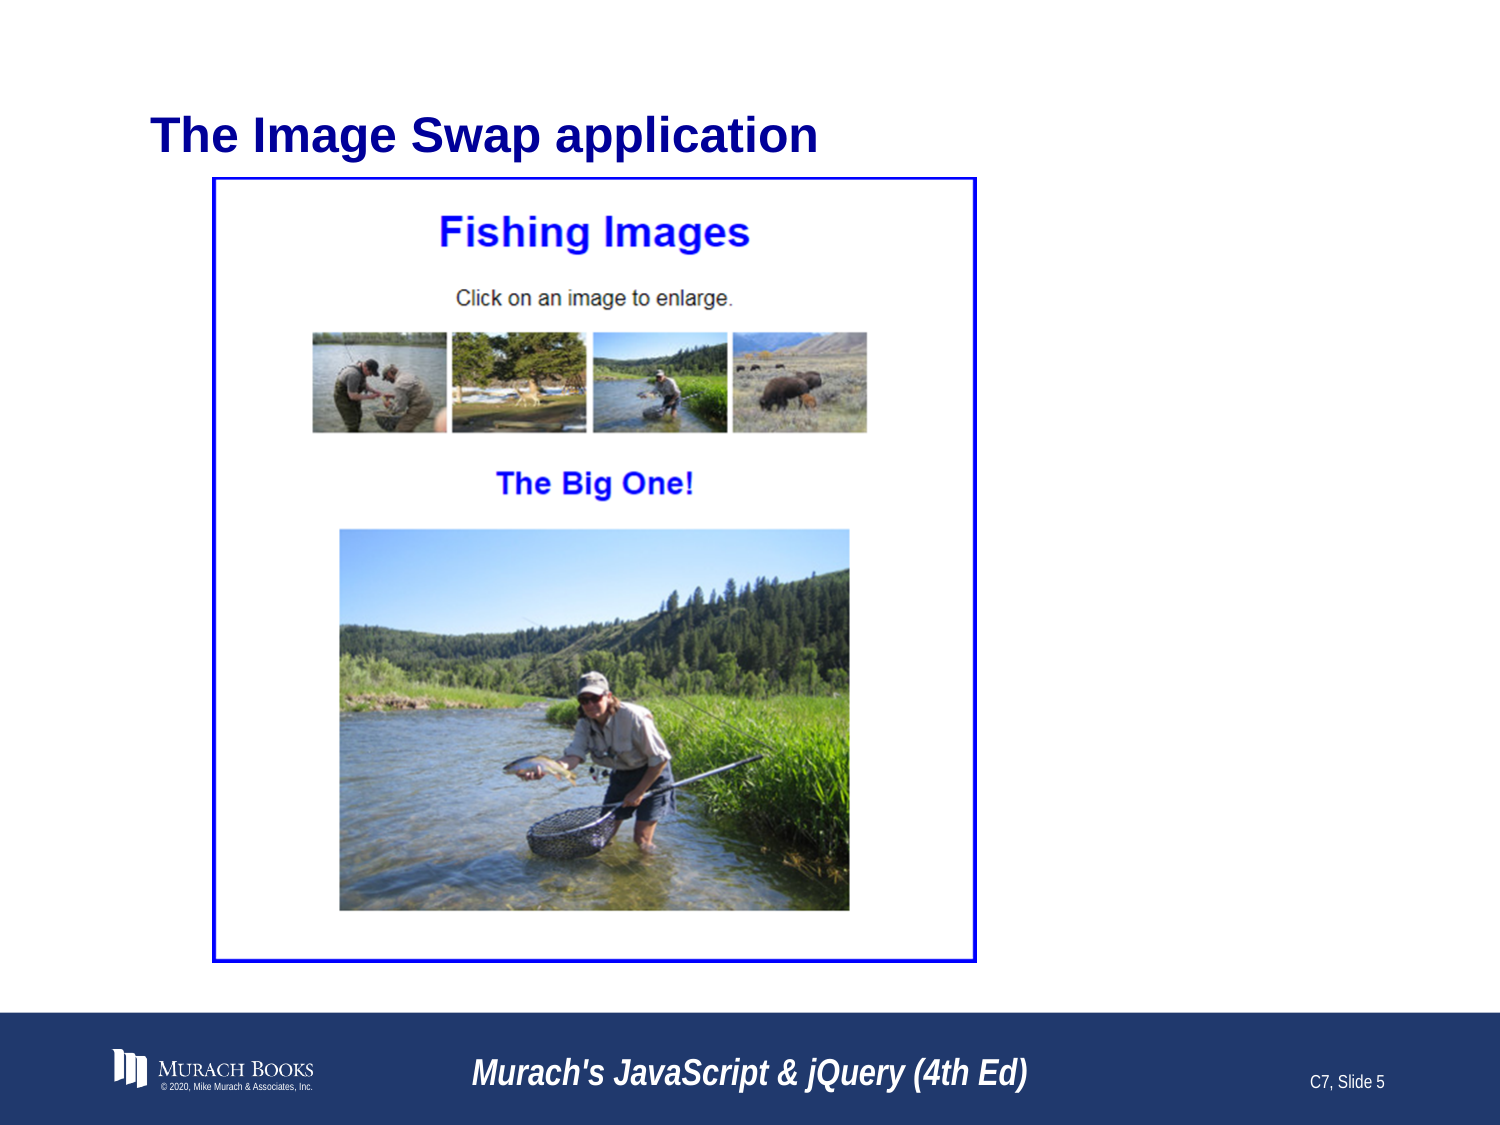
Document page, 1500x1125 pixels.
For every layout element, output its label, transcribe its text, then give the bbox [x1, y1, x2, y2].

slide_number Murach's JavaScript & jQuery (4th Ed) [463, 1025, 1050, 1100]
footer © 2020, Mike Murach & Associates, Inc. [12, 1025, 463, 1100]
slide_number C7, Slide 5 [1087, 1025, 1400, 1100]
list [212, 177, 977, 963]
title The Image Swap application [150, 102, 1350, 164]
